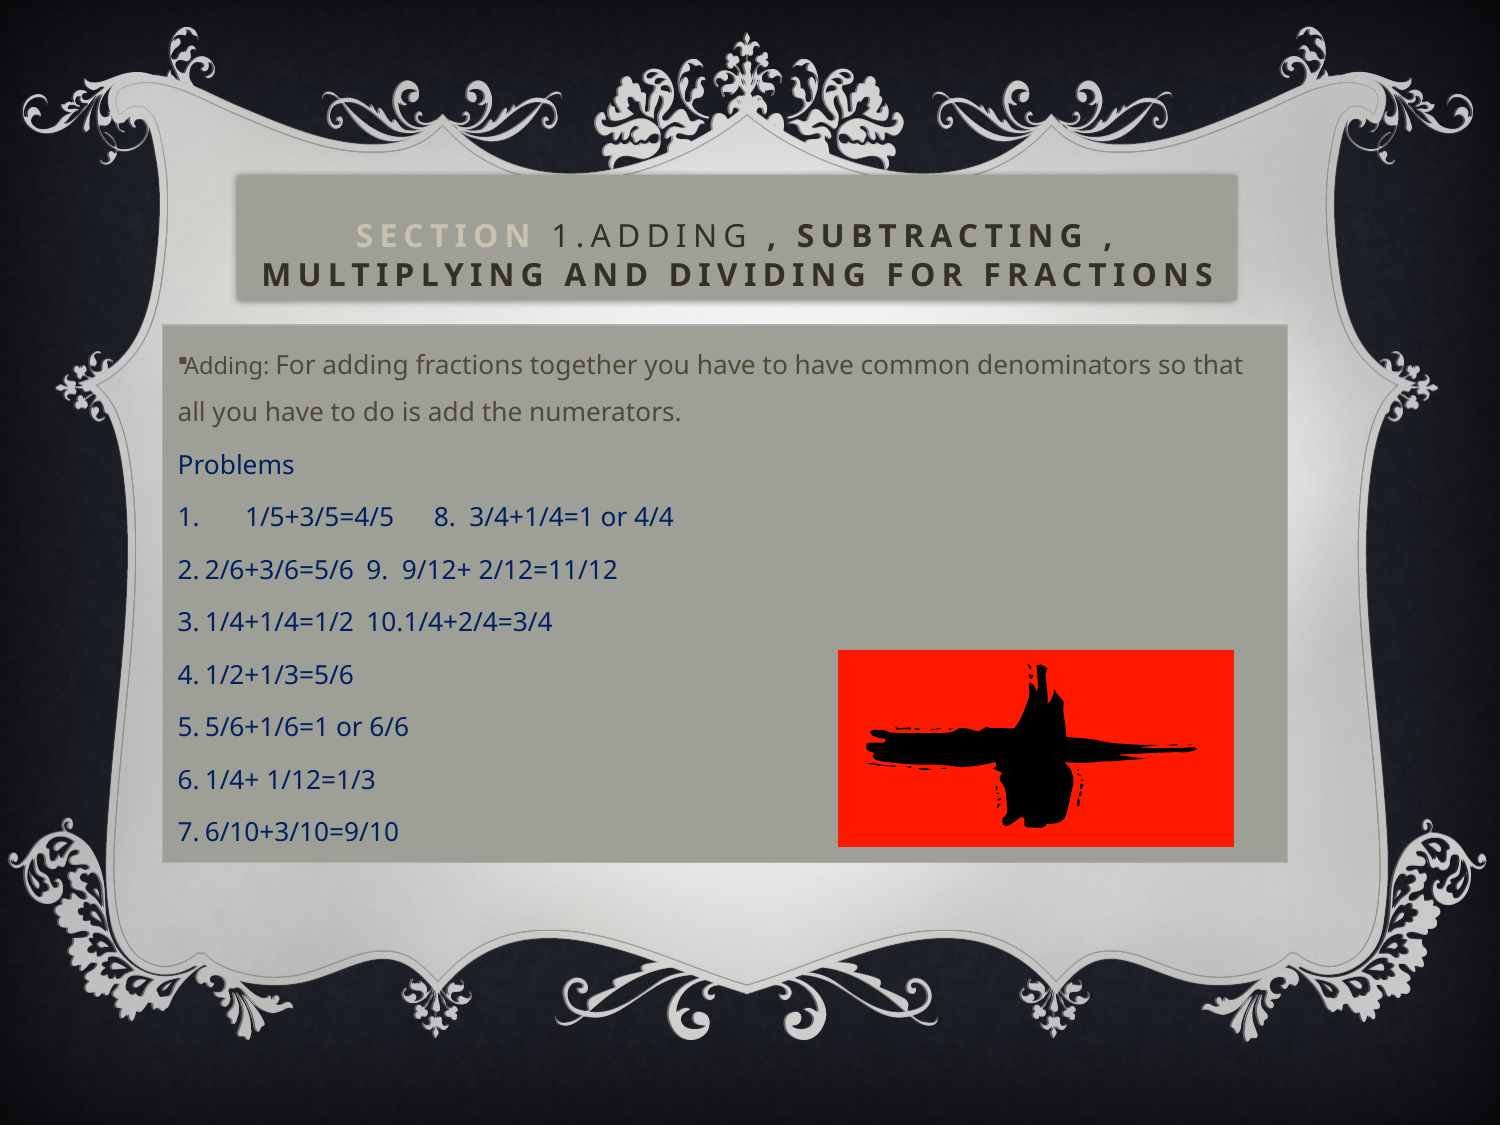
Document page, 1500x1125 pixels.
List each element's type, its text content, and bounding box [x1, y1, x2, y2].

picture [0, 419, 1500, 1125]
list Adding: For adding fractions together you have to have common denominators so that all you have to do is add the numerators. Problems 1/5+3/5=4/5 8. 3/4+1/4=1 or 4/4 2/6+3/6=5/6 9. 9/12+ 2/12=11/12 1/4+1/4=1/2 10.1/4+2/4=3/4 1/2+1/3=5/6 5/6+1/6=1 or 6/6 1/4+ 1/12=1/3 6/10+3/10=9/10 [162, 324, 1288, 863]
picture [0, 0, 1500, 265]
title Section 1.Adding , Subtracting , multiplying and Dividing for Fractions [237, 174, 1238, 300]
picture [837, 649, 1235, 848]
